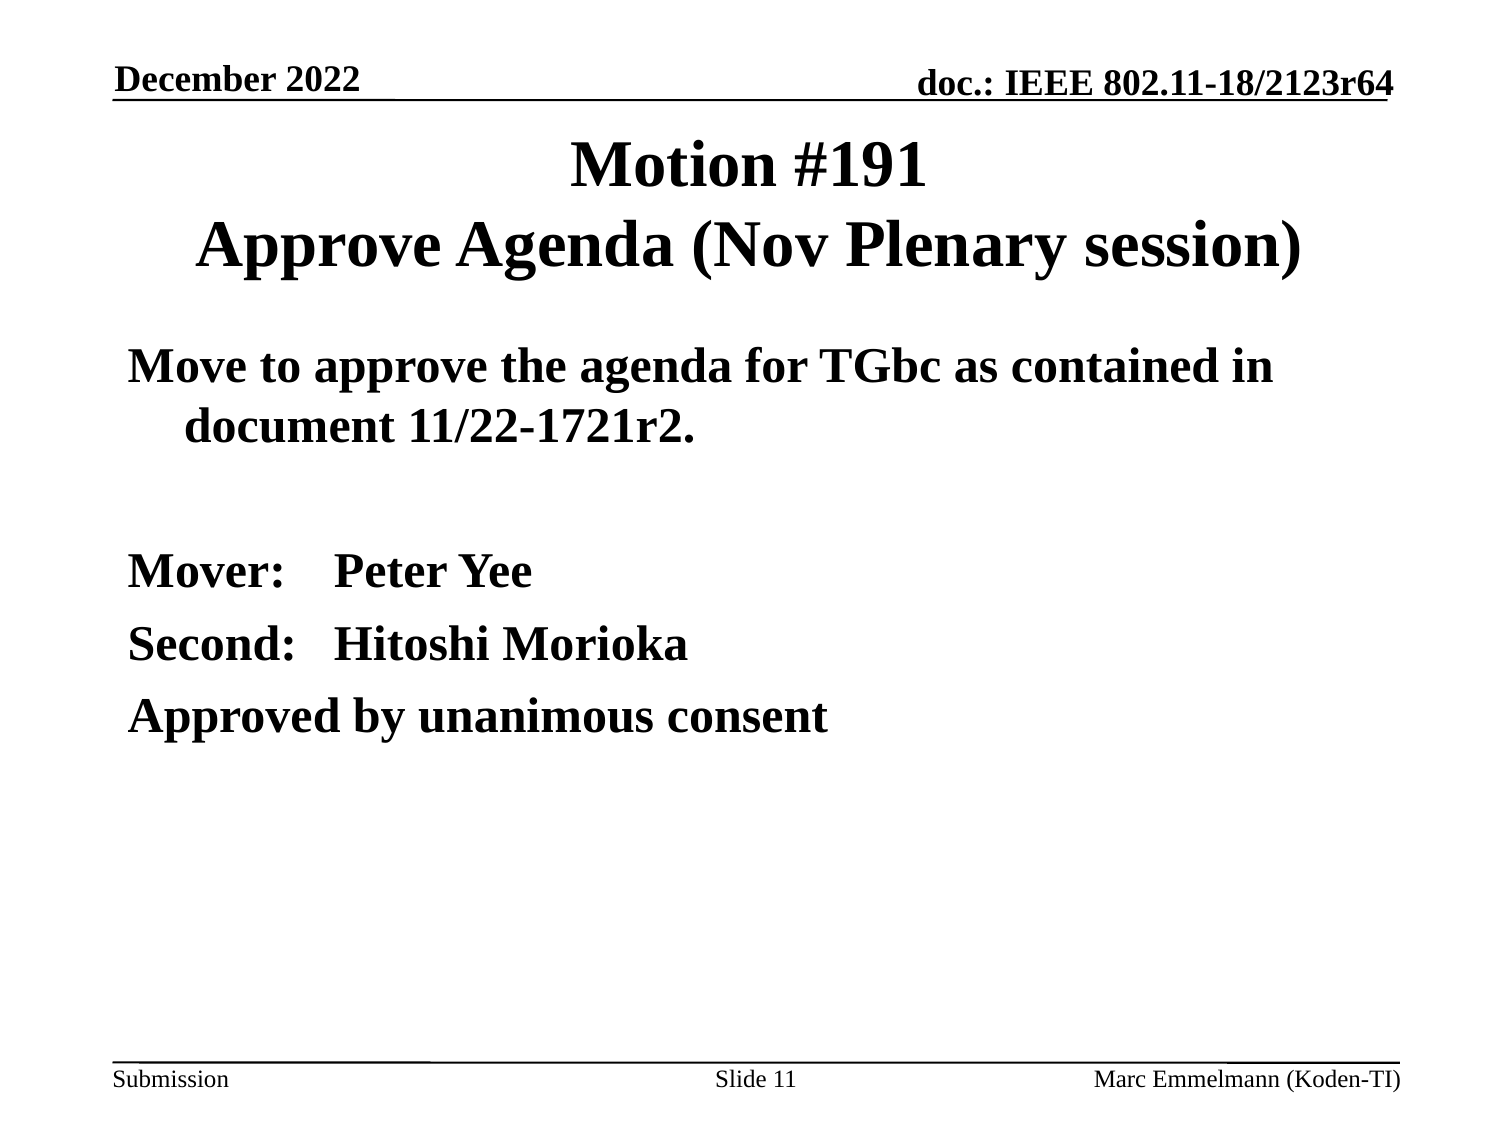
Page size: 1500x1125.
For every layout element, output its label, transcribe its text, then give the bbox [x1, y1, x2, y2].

footer Marc Emmelmann (Koden-TI) [878, 1061, 1402, 1093]
list Move to approve the agenda for TGbc as contained in document 11/22-1721r2. Mover: Peter Yee Second: Hitoshi Morioka Approved by unanimous consent [112, 324, 1388, 1000]
slide_number Slide 11 [712, 1061, 800, 1123]
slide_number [114, 54, 423, 100]
title Motion #191 Approve Agenda (Nov Plenary session) [112, 112, 1388, 288]
